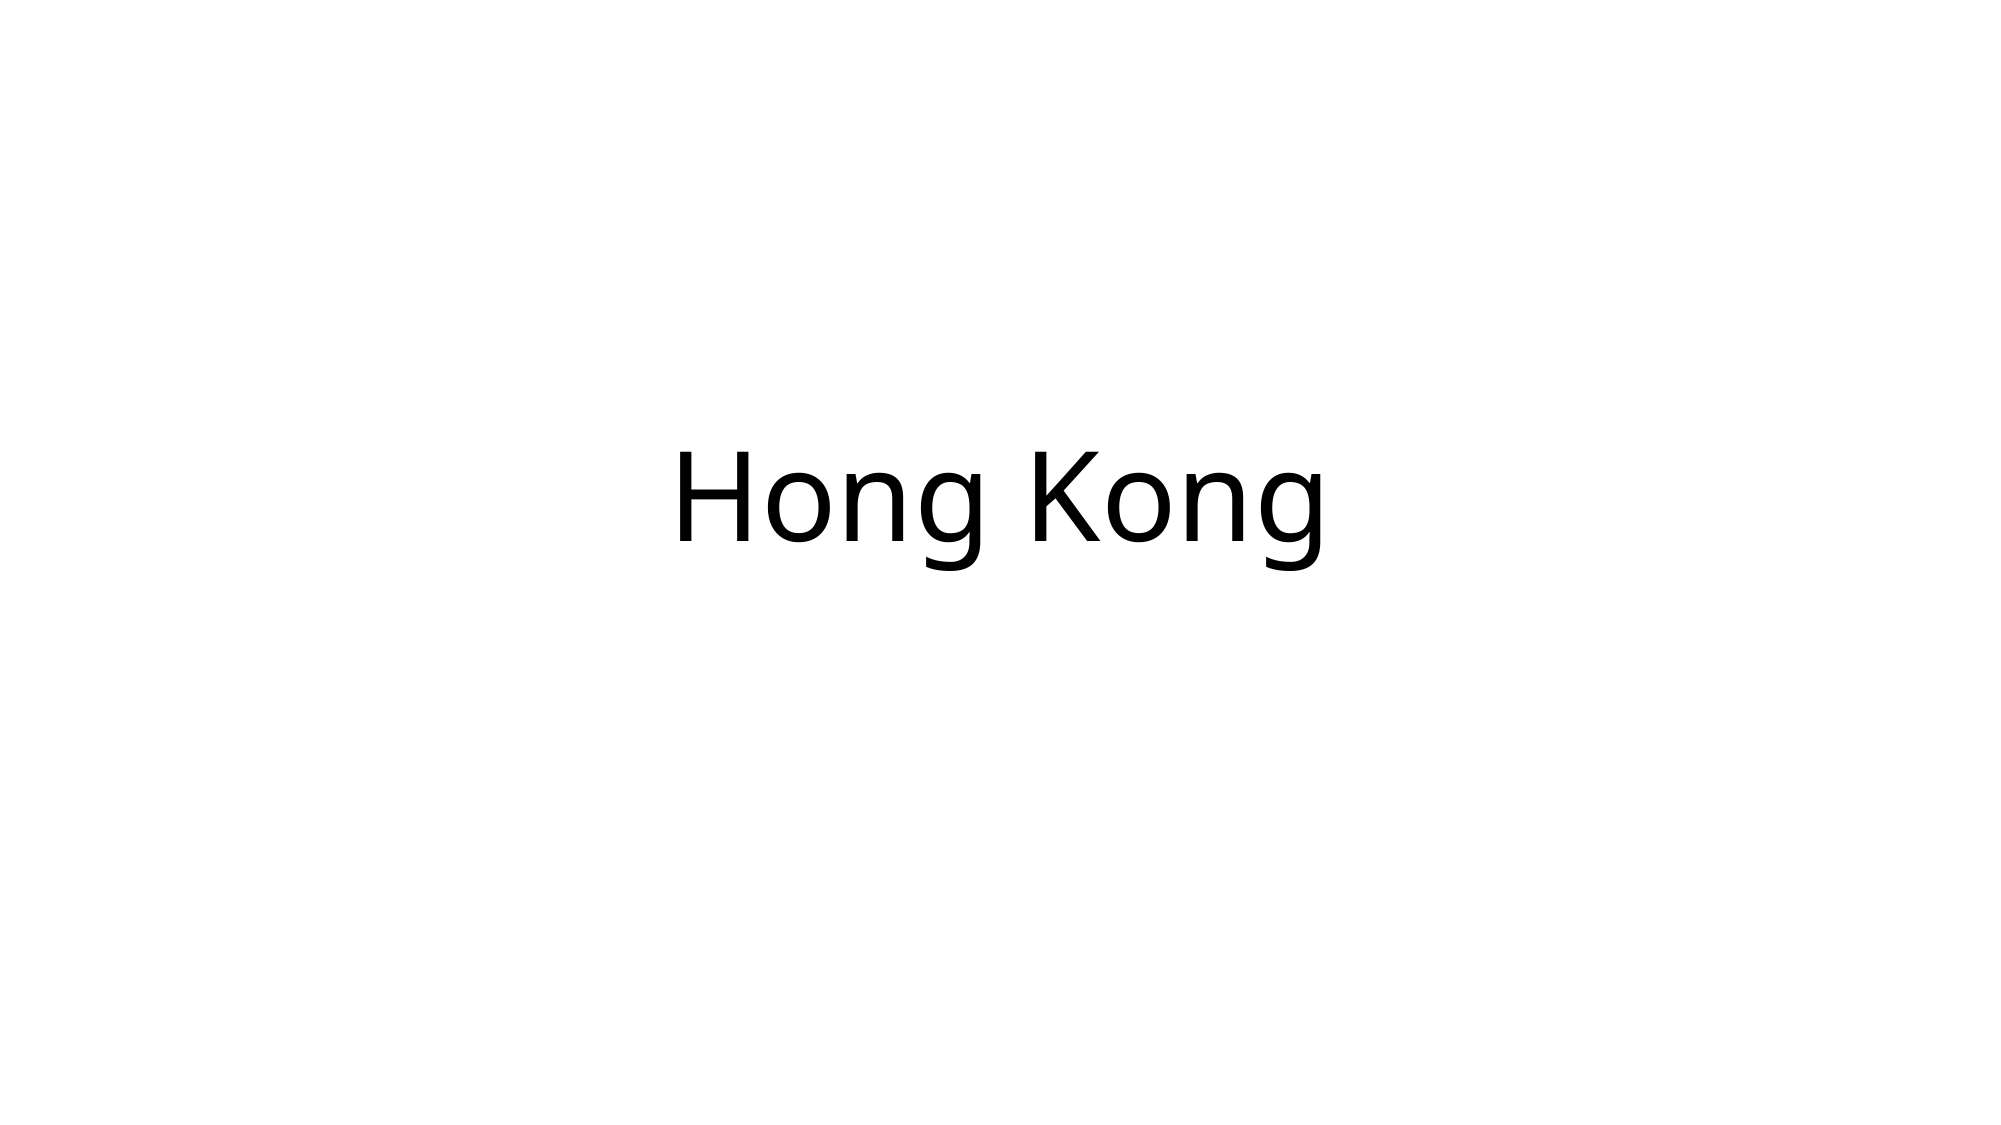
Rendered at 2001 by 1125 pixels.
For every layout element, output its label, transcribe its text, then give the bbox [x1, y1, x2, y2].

title Hong Kong [249, 184, 1750, 576]
